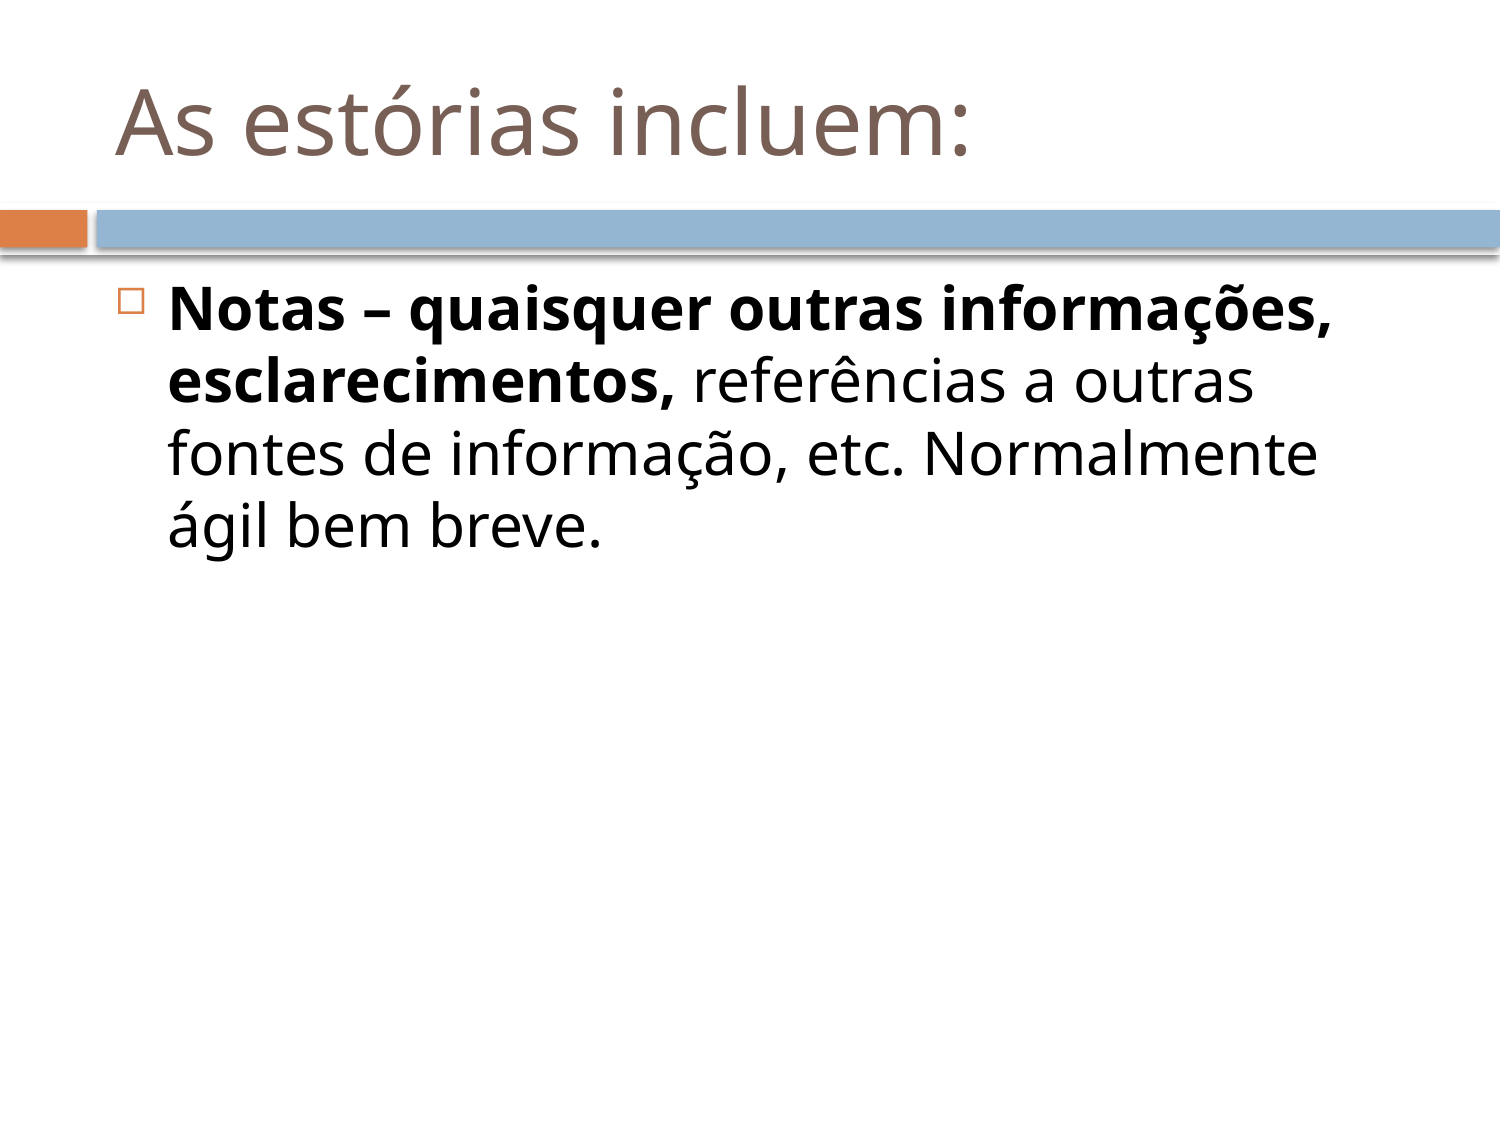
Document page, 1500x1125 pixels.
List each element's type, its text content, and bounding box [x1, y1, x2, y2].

title As estórias incluem: [100, 37, 1438, 200]
list Notas – quaisquer outras informações, esclarecimentos, referências a outras fontes de informação, etc. Normalmente ágil bem breve. [100, 262, 1438, 1000]
